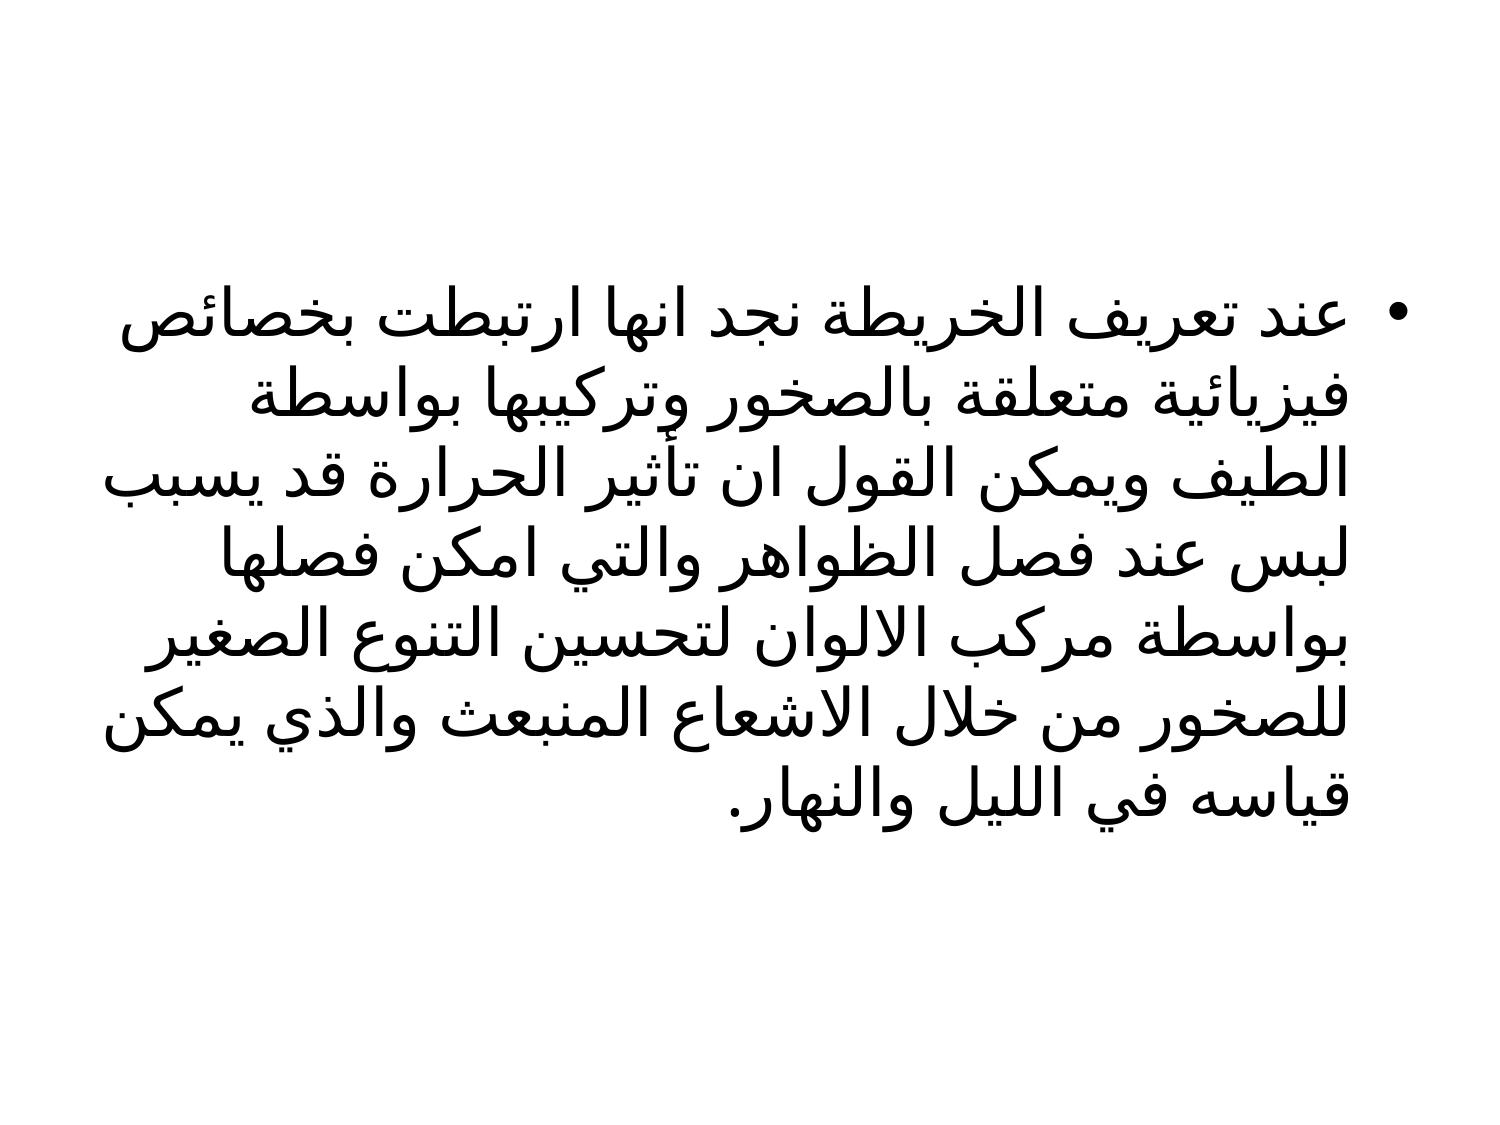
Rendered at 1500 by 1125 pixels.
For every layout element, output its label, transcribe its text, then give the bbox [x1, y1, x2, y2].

list عند تعريف الخريطة نجد انها ارتبطت بخصائص فيزيائية متعلقة بالصخور وتركيبها بواسطة الطيف ويمكن القول ان تأثير الحرارة قد يسبب لبس عند فصل الظواهر والتي امكن فصلها بواسطة مركب الالوان لتحسين التنوع الصغير للصخور من خلال الاشعاع المنبعث والذي يمكن قياسه في الليل والنهار. [75, 262, 1425, 1005]
